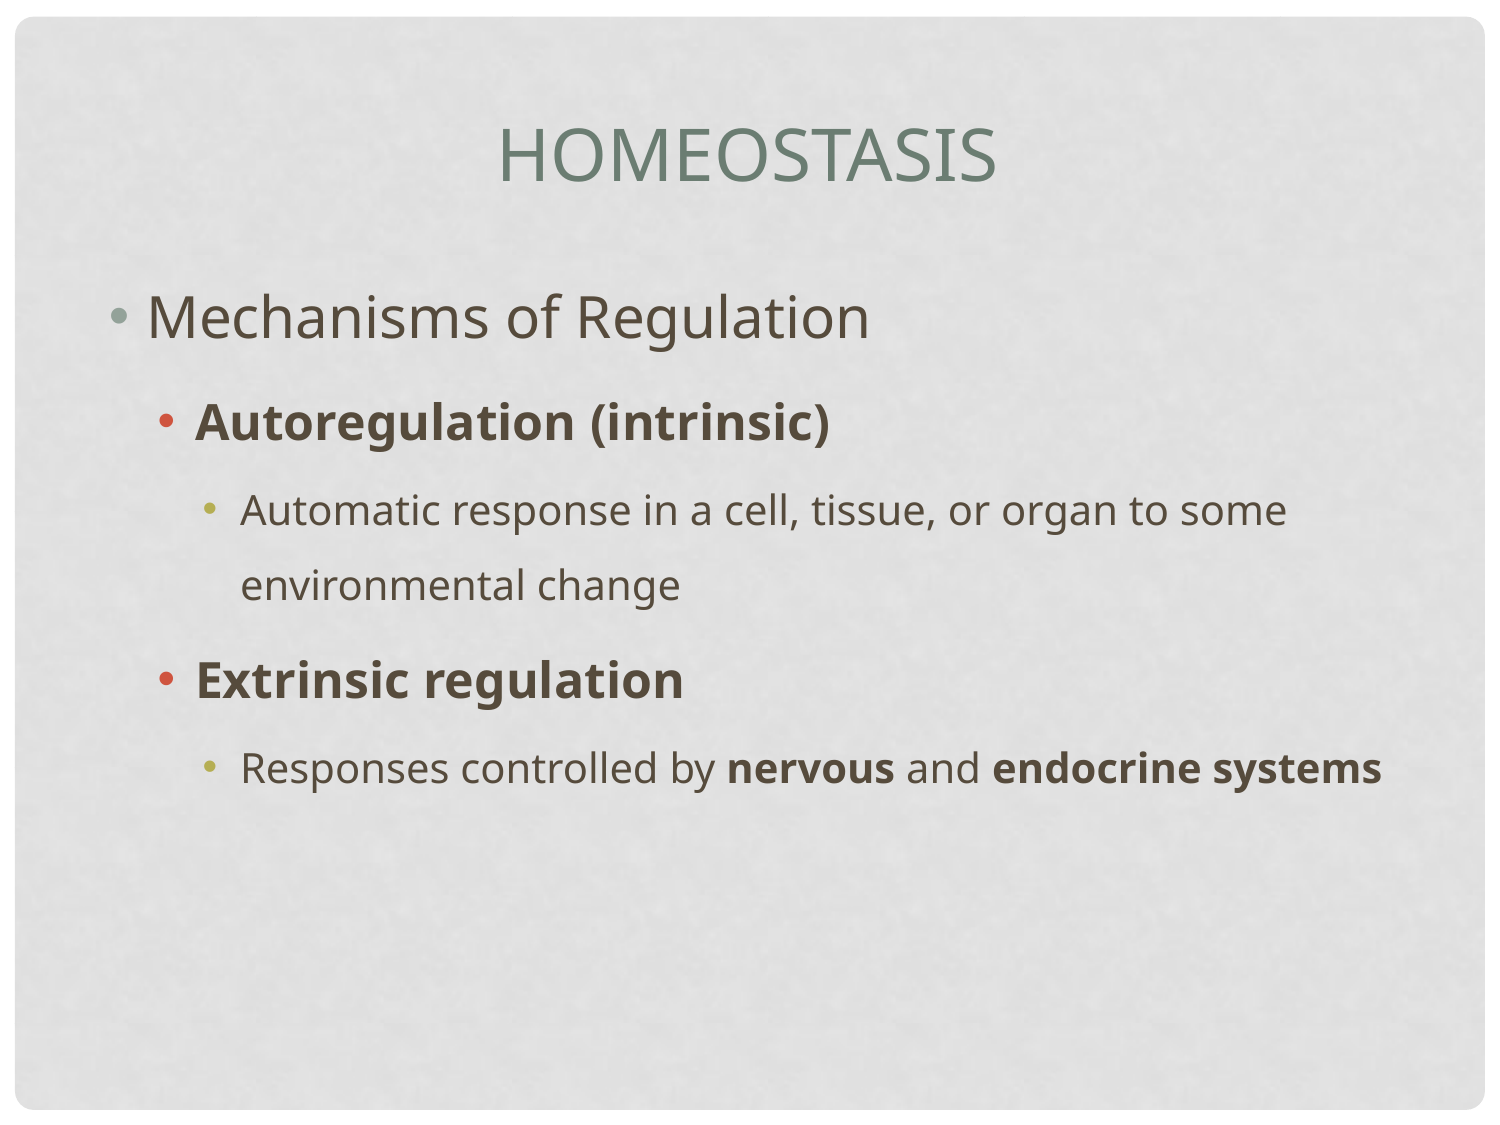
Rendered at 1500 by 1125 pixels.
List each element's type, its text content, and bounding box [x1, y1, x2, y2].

title Homeostasis [69, 66, 1425, 238]
list Mechanisms of Regulation Autoregulation (intrinsic) Automatic response in a cell, tissue, or organ to some environmental change Extrinsic regulation Responses controlled by nervous and endocrine systems [75, 237, 1425, 1025]
